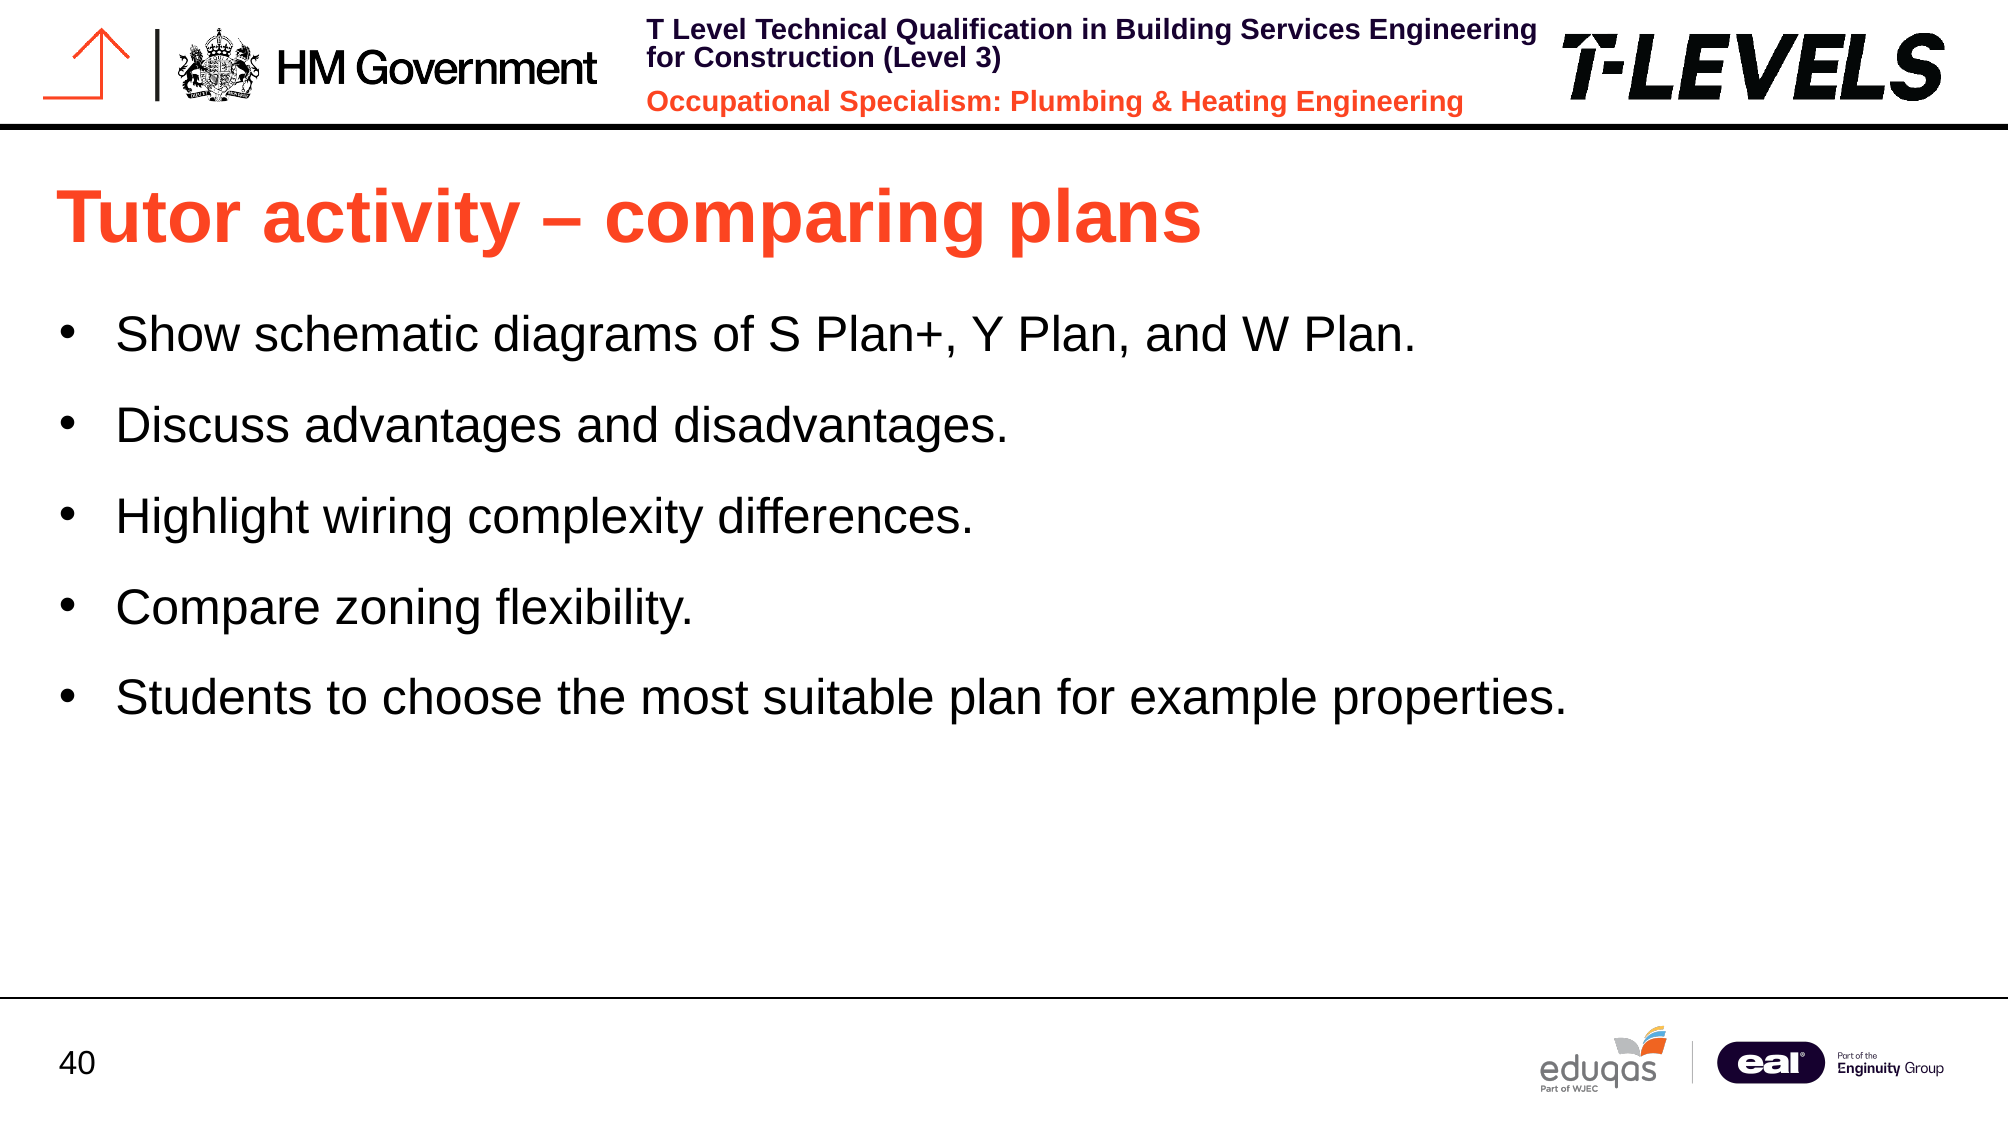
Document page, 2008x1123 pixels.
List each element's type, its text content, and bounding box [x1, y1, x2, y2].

picture [1543, 25, 1964, 108]
list Show schematic diagrams of S Plan+, Y Plan, and W Plan. Discuss advantages and disadvantages. Highlight wiring complexity differences. Compare zoning flexibility. Students to choose the most suitable plan for example properties. [59, 295, 1949, 975]
picture [38, 27, 136, 100]
title Tutor activity – comparing plans [41, 111, 1949, 314]
picture [1535, 1021, 1949, 1097]
picture [155, 28, 597, 102]
